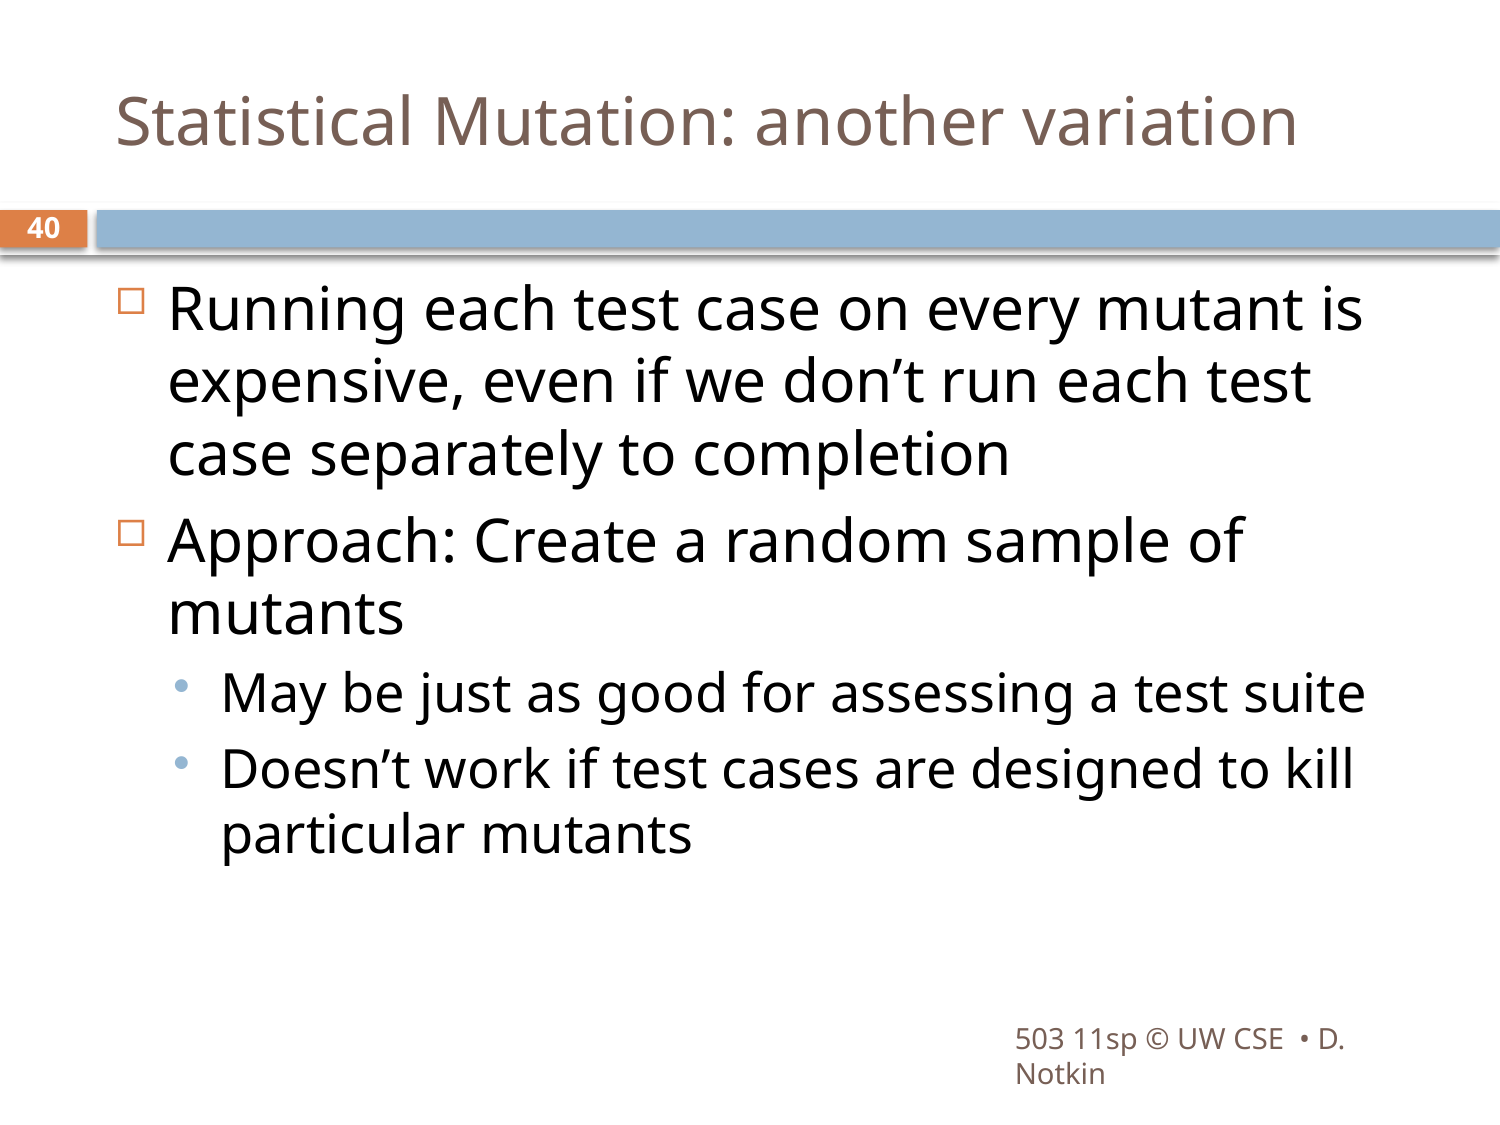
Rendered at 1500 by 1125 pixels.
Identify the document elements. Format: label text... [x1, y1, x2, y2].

slide_number 40 [0, 208, 88, 249]
title Statistical Mutation: another variation [100, 37, 1438, 200]
slide_number 503 11sp © UW CSE • D. Notkin [999, 1025, 1438, 1085]
list Running each test case on every mutant is expensive, even if we don’t run each test case separately to completion Approach: Create a random sample of mutants May be just as good for assessing a test suite Doesn’t work if test cases are designed to kill particular mutants [100, 262, 1438, 1000]
